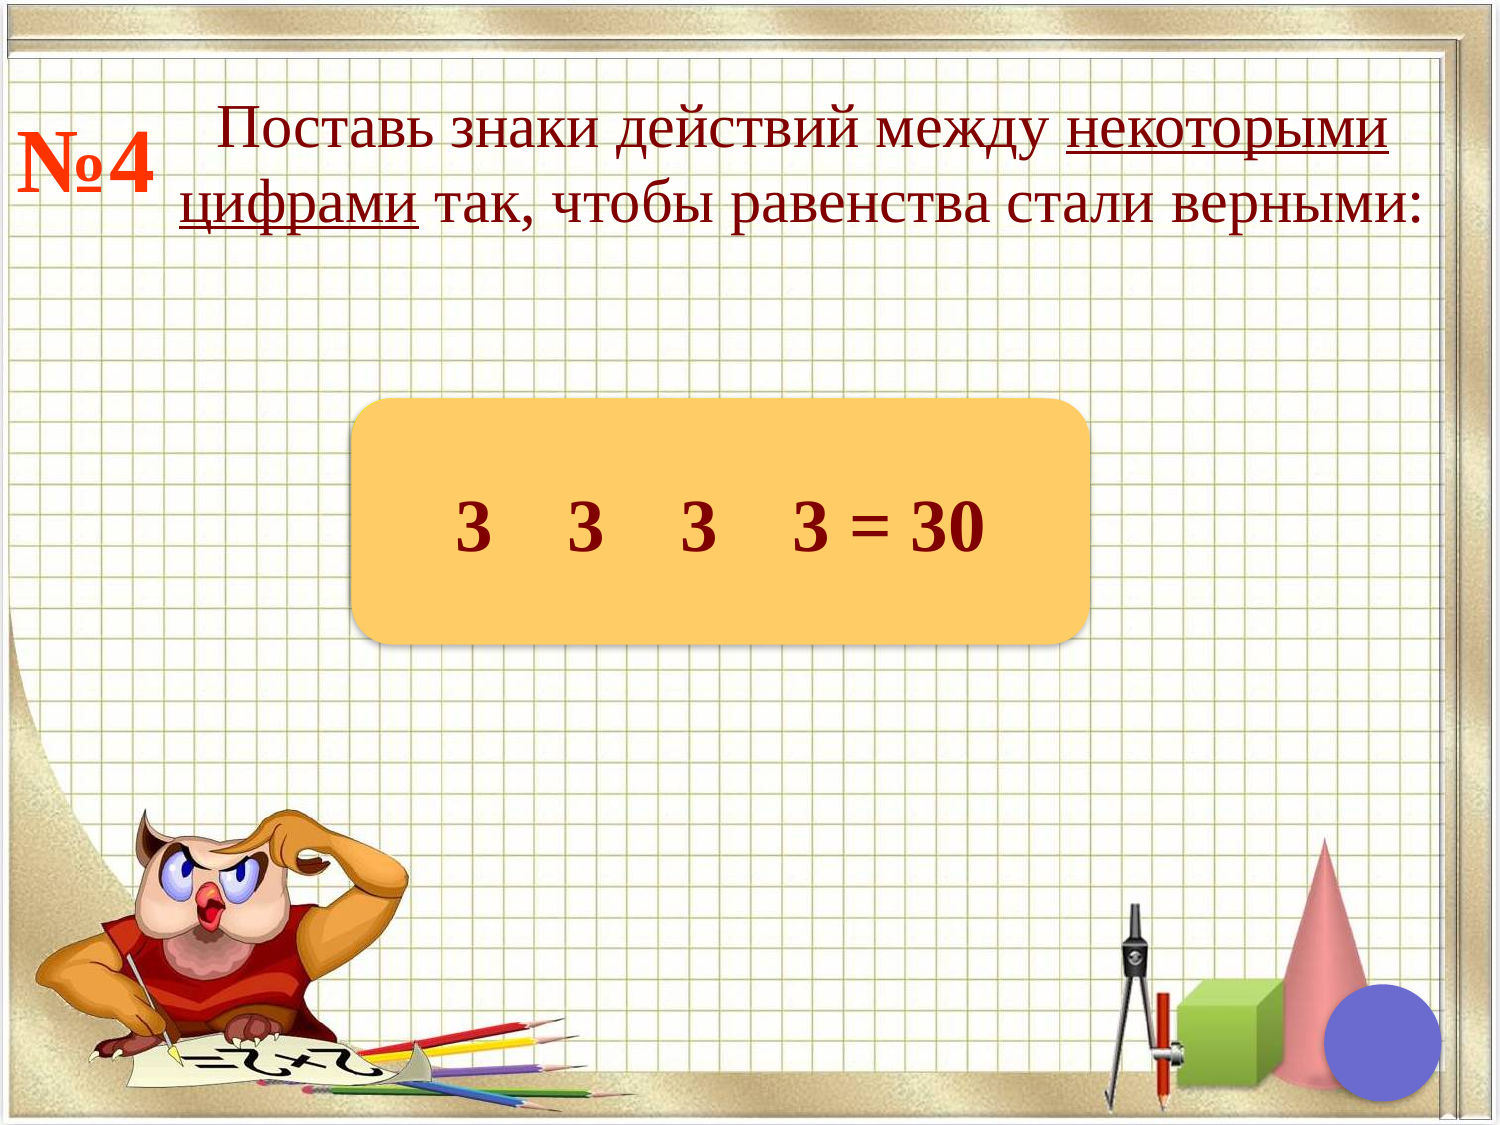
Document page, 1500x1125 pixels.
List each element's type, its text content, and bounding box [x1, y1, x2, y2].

text_box №4 [1, 93, 171, 219]
list [58, 702, 722, 945]
text_box [349, 396, 1092, 647]
title Поставь знаки действий между некоторыми цифрами так, чтобы равенства стали верными: [163, 68, 1442, 282]
text_box [1322, 982, 1444, 1104]
list [738, 679, 1401, 922]
picture [0, 0, 1500, 1125]
